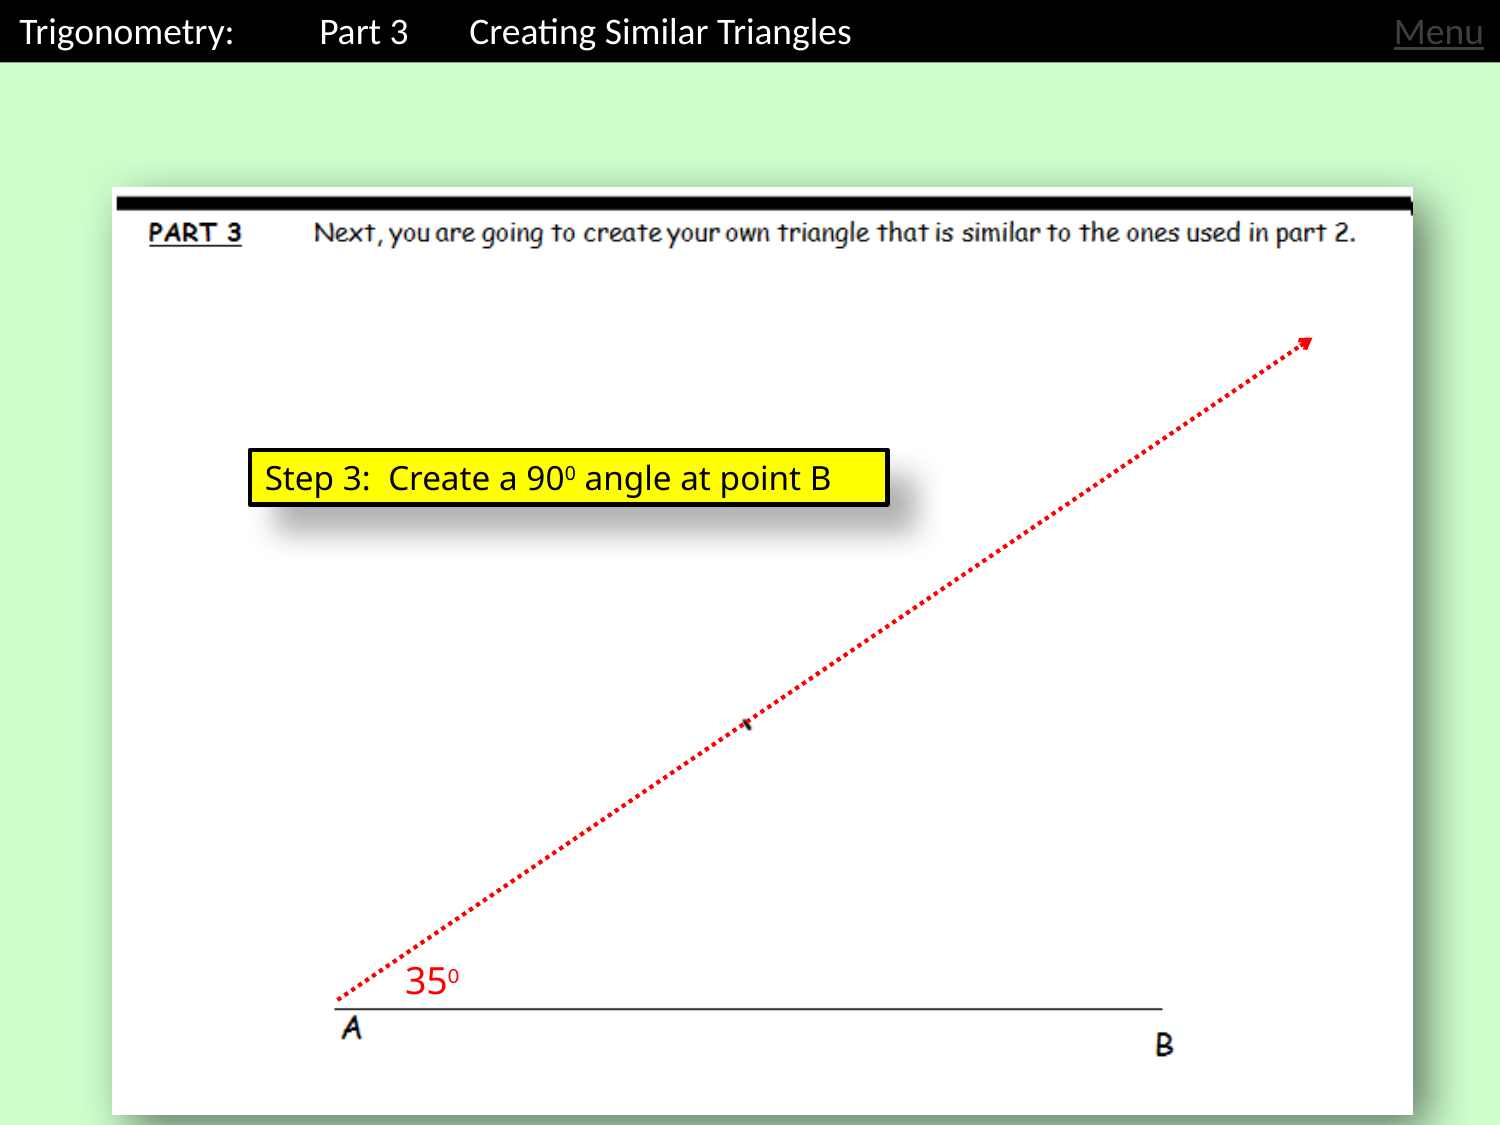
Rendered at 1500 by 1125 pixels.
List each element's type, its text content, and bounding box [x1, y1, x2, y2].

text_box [337, 337, 1313, 1001]
text_box [935, 0, 1500, 64]
picture [112, 187, 1413, 1115]
text_box Menu [1379, 0, 1500, 60]
text_box [0, 0, 4, 64]
text_box Trigonometry: Part 3 Creating Similar Triangles [4, 0, 935, 105]
